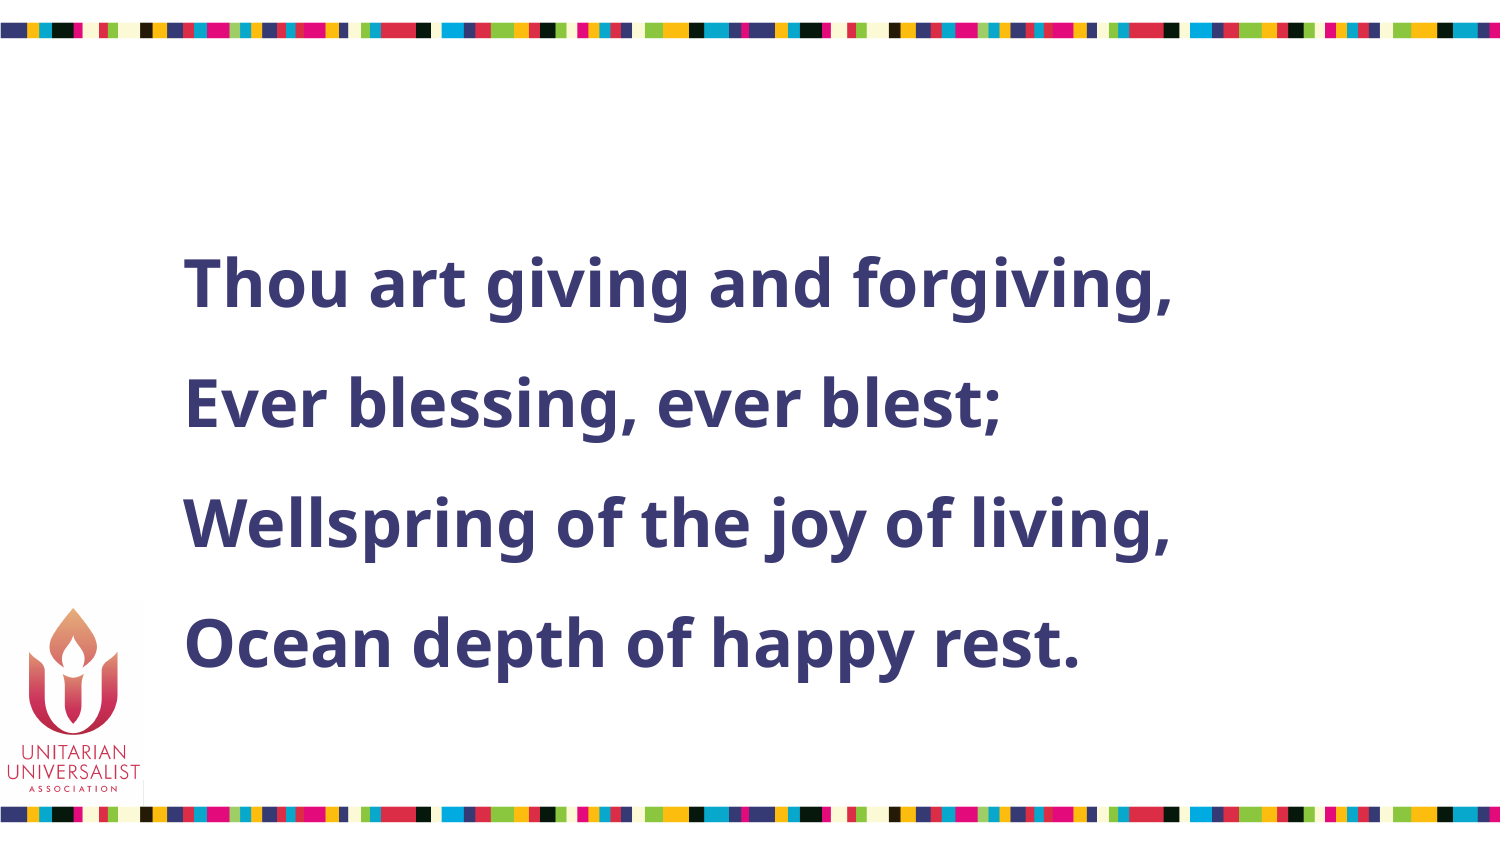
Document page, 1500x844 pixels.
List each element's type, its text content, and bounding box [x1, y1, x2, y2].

picture [0, 22, 1500, 40]
text_box Thou art giving and forgiving, Ever blessing, ever blest; Wellspring of the joy of living, Ocean depth of happy rest. [168, 185, 1457, 696]
picture [0, 600, 1500, 824]
